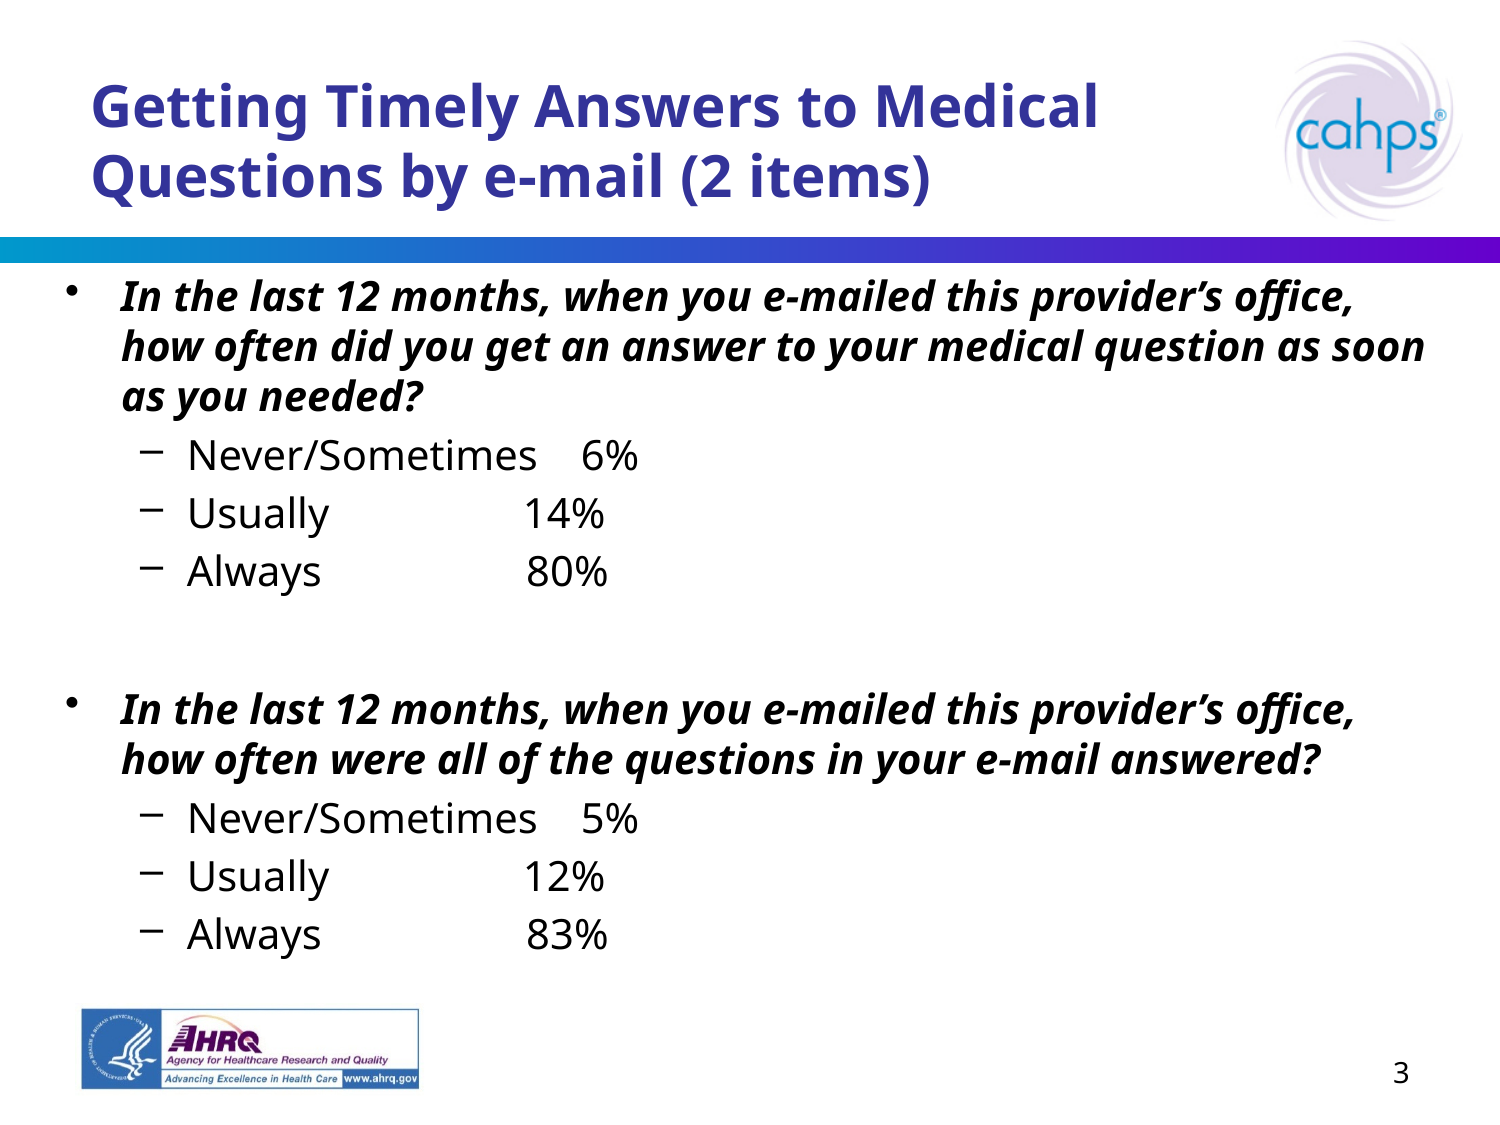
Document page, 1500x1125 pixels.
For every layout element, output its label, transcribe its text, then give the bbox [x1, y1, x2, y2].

list In the last 12 months, when you e-mailed this provider’s office, how often did you get an answer to your medical question as soon as you needed? Never/Sometimes 6% Usually 14% Always 80% In the last 12 months, when you e-mailed this provider’s office, how often were all of the questions in your e-mail answered? Never/Sometimes 5% Usually 12% Always 83% [50, 262, 1463, 1005]
picture [75, 1005, 425, 1096]
slide_number 3 [1074, 1046, 1425, 1125]
title Getting Timely Answers to Medical Questions by e-mail (2 items) [75, 45, 1313, 233]
picture [1275, 37, 1463, 225]
